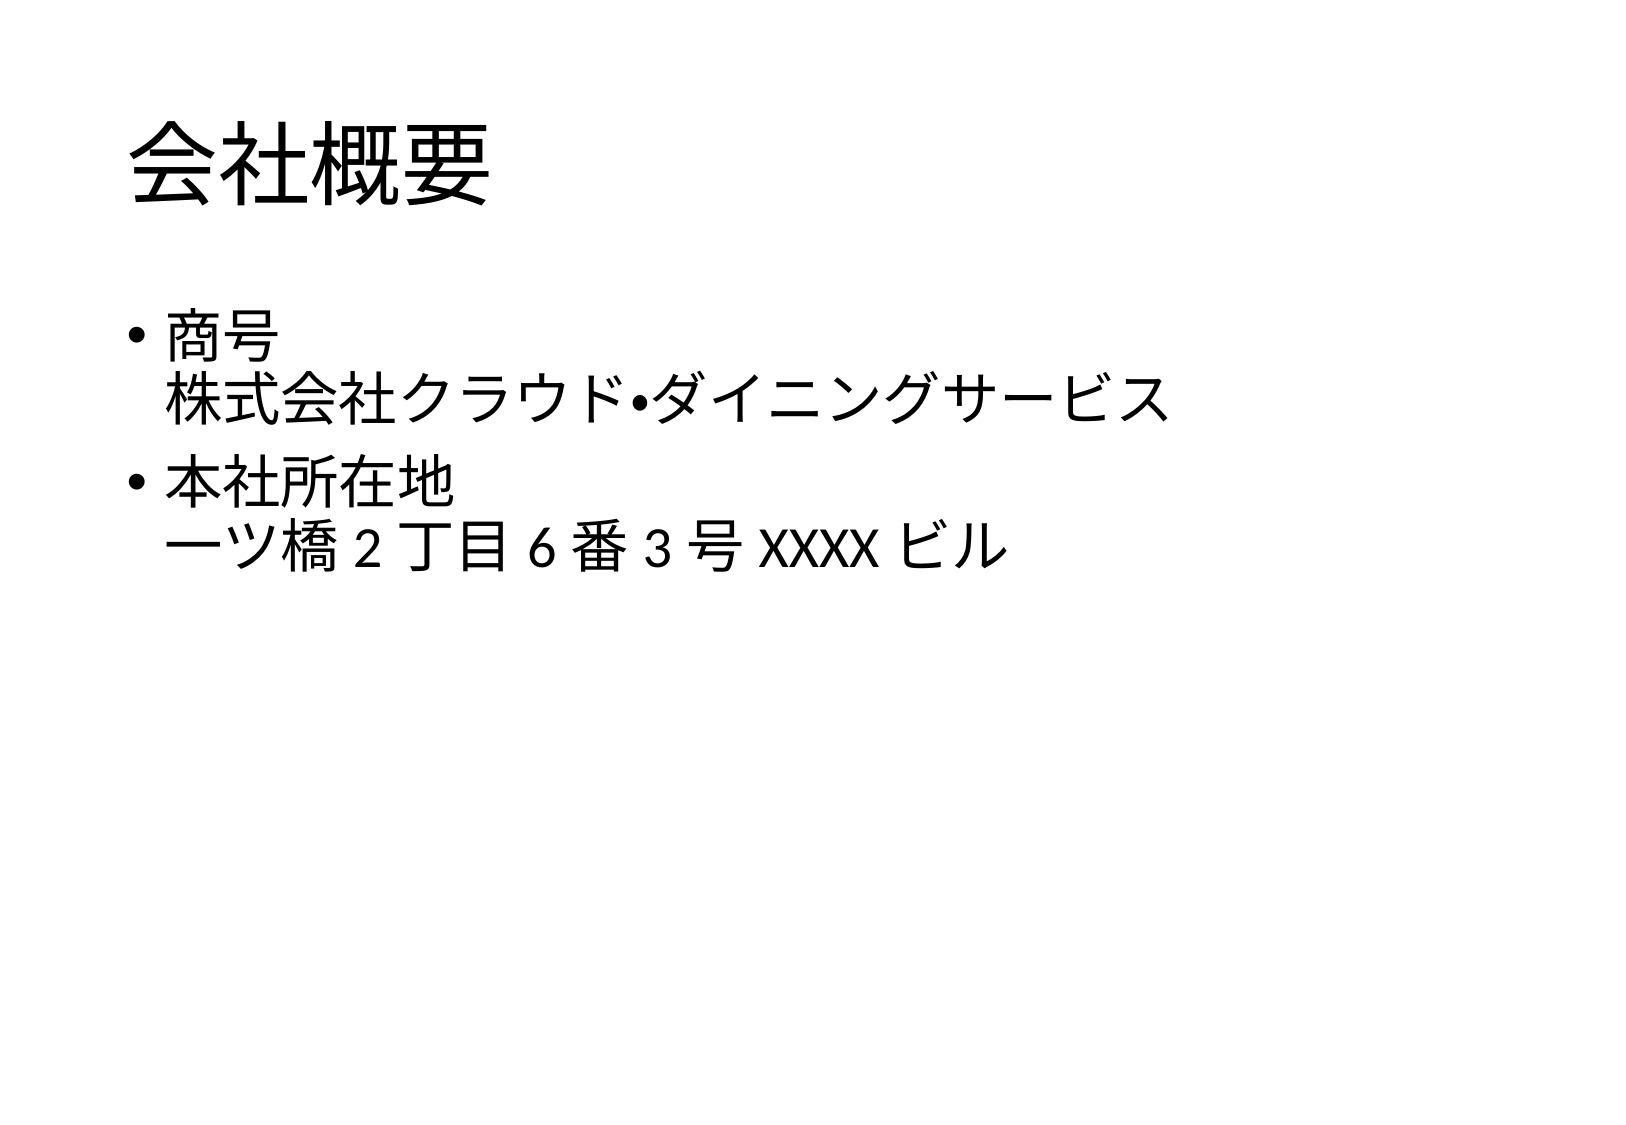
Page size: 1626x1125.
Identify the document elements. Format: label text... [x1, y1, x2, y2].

title 会社概要 [111, 59, 1514, 278]
list 商号 株式会社クラウド・ダイニングサービス 本社所在地 一ツ橋2丁目6番3号XXXXビル [111, 299, 1514, 1014]
